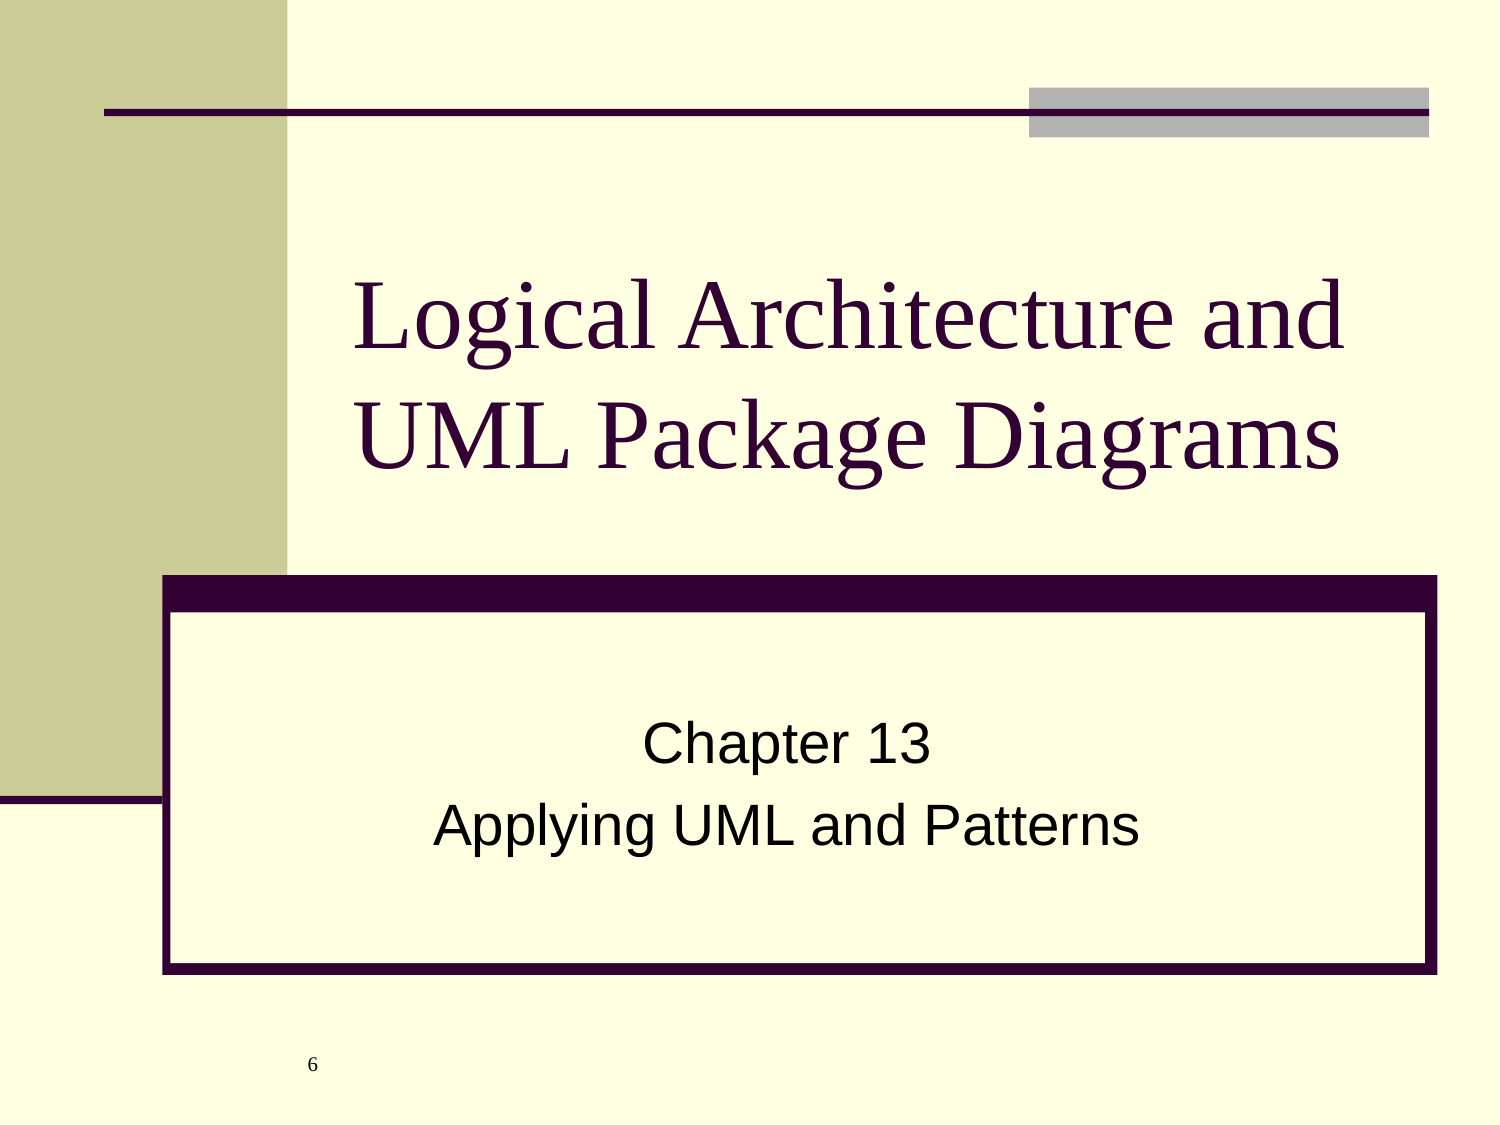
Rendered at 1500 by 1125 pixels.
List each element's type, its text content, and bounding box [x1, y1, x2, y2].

title Logical Architecture and UML Package Diagrams [337, 187, 1426, 551]
subtitle Chapter 13 Applying UML and Patterns [224, 649, 1351, 913]
slide_number 6 [20, 1043, 334, 1119]
